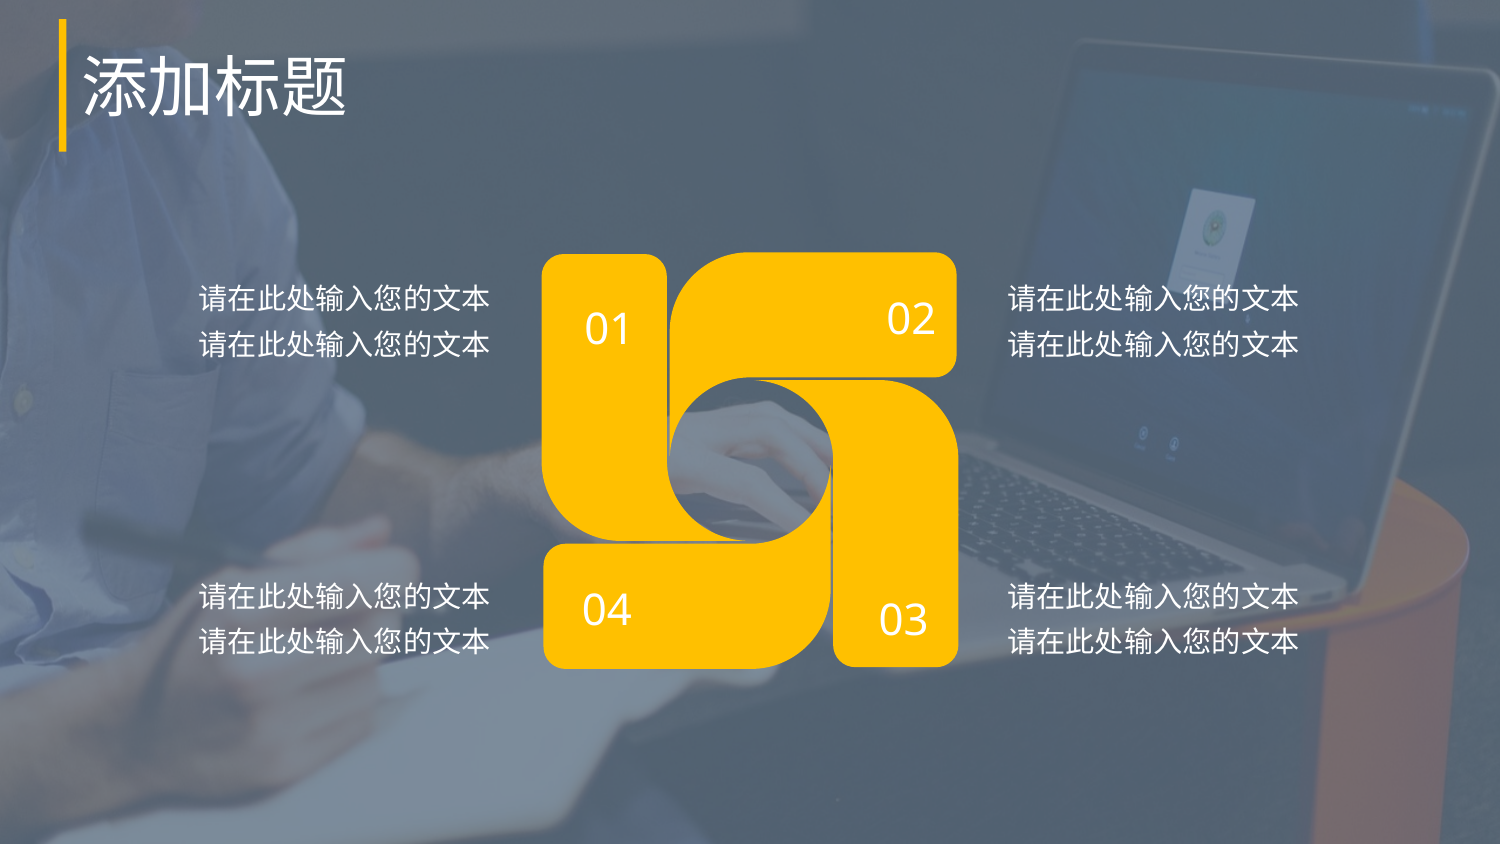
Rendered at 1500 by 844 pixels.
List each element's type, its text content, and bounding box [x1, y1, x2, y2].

text_box 请在此处输入您的文本 请在此处输入您的文本 [180, 262, 510, 369]
text_box 请在此处输入您的文本 请在此处输入您的文本 [989, 560, 1318, 666]
text_box [58, 18, 67, 153]
text_box 请在此处输入您的文本 请在此处输入您的文本 [180, 560, 510, 666]
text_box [754, 379, 959, 668]
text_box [543, 465, 831, 669]
picture [0, 0, 1500, 844]
text_box 添加标题 [66, 37, 503, 133]
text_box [541, 254, 746, 541]
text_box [669, 252, 957, 456]
text_box 请在此处输入您的文本 请在此处输入您的文本 [989, 262, 1318, 369]
